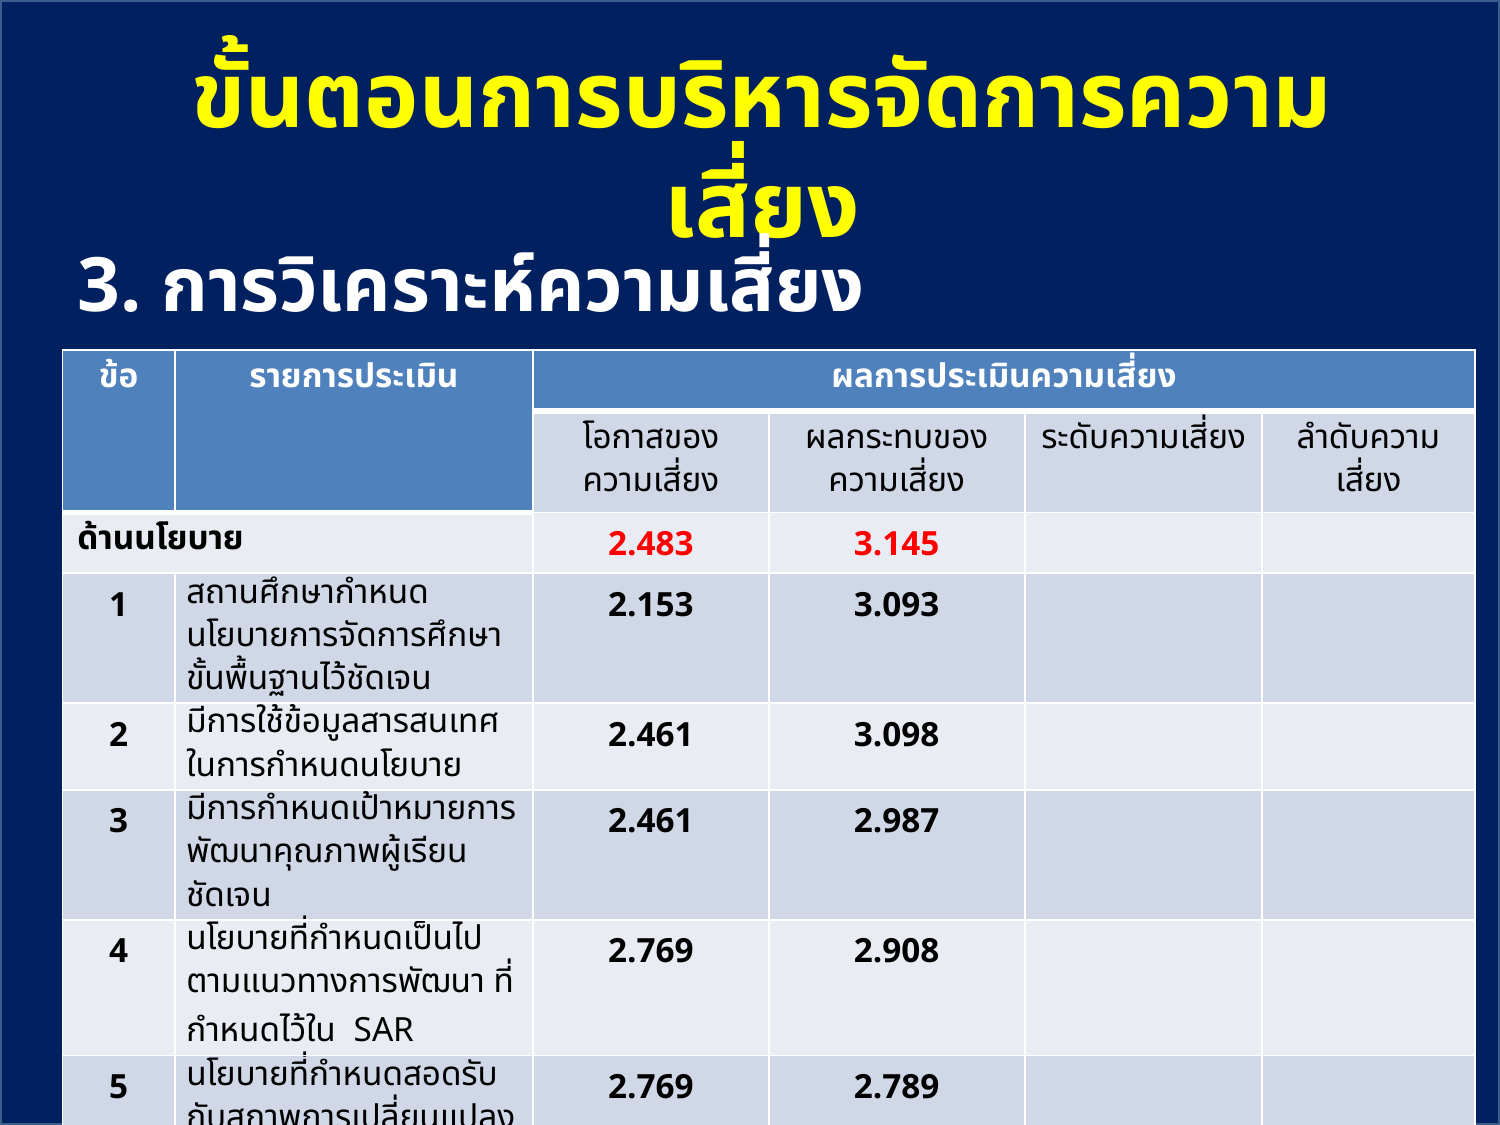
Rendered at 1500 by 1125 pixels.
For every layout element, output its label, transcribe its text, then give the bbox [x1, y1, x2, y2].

table_cell ด้านนโยบาย [63, 515, 532, 572]
table_header ผลการประเมินความเสี่ยง [534, 351, 1474, 408]
table_cell [1263, 574, 1474, 702]
table_cell [1026, 1056, 1261, 1125]
table_cell 2.908 [770, 921, 1024, 1055]
table_cell 5 [63, 1056, 174, 1125]
table_cell [1263, 791, 1474, 919]
table_cell 2.789 [770, 1056, 1024, 1125]
table_cell 3.098 [770, 704, 1024, 789]
table_cell นโยบายที่กำหนดเป็นไปตามแนวทางการพัฒนา ที่กำหนดไว้ใน SAR [176, 921, 532, 1055]
table_cell 2.769 [534, 921, 768, 1055]
table_header ข้อ [63, 351, 174, 510]
table_cell 2.153 [534, 574, 768, 702]
table_cell โอกาสของความเสี่ยง [534, 414, 768, 512]
table_cell ระดับความเสี่ยง [1026, 414, 1261, 512]
table_header รายการประเมิน [176, 351, 532, 510]
table_cell [1263, 1056, 1474, 1125]
text_box ข้อ [0, 0, 1500, 1125]
text_box 3. การวิเคราะห์ความเสี่ยง [62, 187, 1338, 349]
table_cell [1026, 921, 1261, 1055]
table_cell 2.461 [534, 791, 768, 919]
table_cell [1026, 704, 1261, 789]
table_cell [1026, 574, 1261, 702]
table_cell 2.987 [770, 791, 1024, 919]
table_cell นโยบายที่กำหนดสอดรับกับสภาพการเปลี่ยนแปลงภายนอกสถานศึกษา [176, 1056, 532, 1125]
table_cell สถานศึกษากำหนดนโยบายการจัดการศึกษาขั้นพื้นฐานไว้ชัดเจน [176, 574, 532, 702]
table_cell ผลกระทบของความเสี่ยง [770, 414, 1024, 512]
table_cell 1 [63, 574, 174, 702]
table_cell 4 [63, 921, 174, 1055]
table_cell 3.093 [770, 574, 1024, 702]
table_cell [1263, 921, 1474, 1055]
title ขั้นตอนการบริหารจัดการความเสี่ยง [125, 24, 1400, 267]
table_cell [1026, 513, 1261, 572]
table_cell [1263, 513, 1474, 572]
table_cell 2.769 [534, 1056, 768, 1125]
table_cell 2.461 [534, 704, 768, 789]
table_cell มีการกำหนดเป้าหมายการพัฒนาคุณภาพผู้เรียนชัดเจน [176, 791, 532, 919]
table_cell 3 [63, 791, 174, 919]
table_cell มีการใช้ข้อมูลสารสนเทศในการกำหนดนโยบาย [176, 704, 532, 789]
table_cell [1263, 704, 1474, 789]
table_cell 3.145 [770, 513, 1024, 572]
table_cell [1026, 791, 1261, 919]
table_cell ลำดับความเสี่ยง [1263, 414, 1474, 512]
table_cell 2.483 [534, 513, 768, 572]
table_cell 2 [63, 704, 174, 789]
